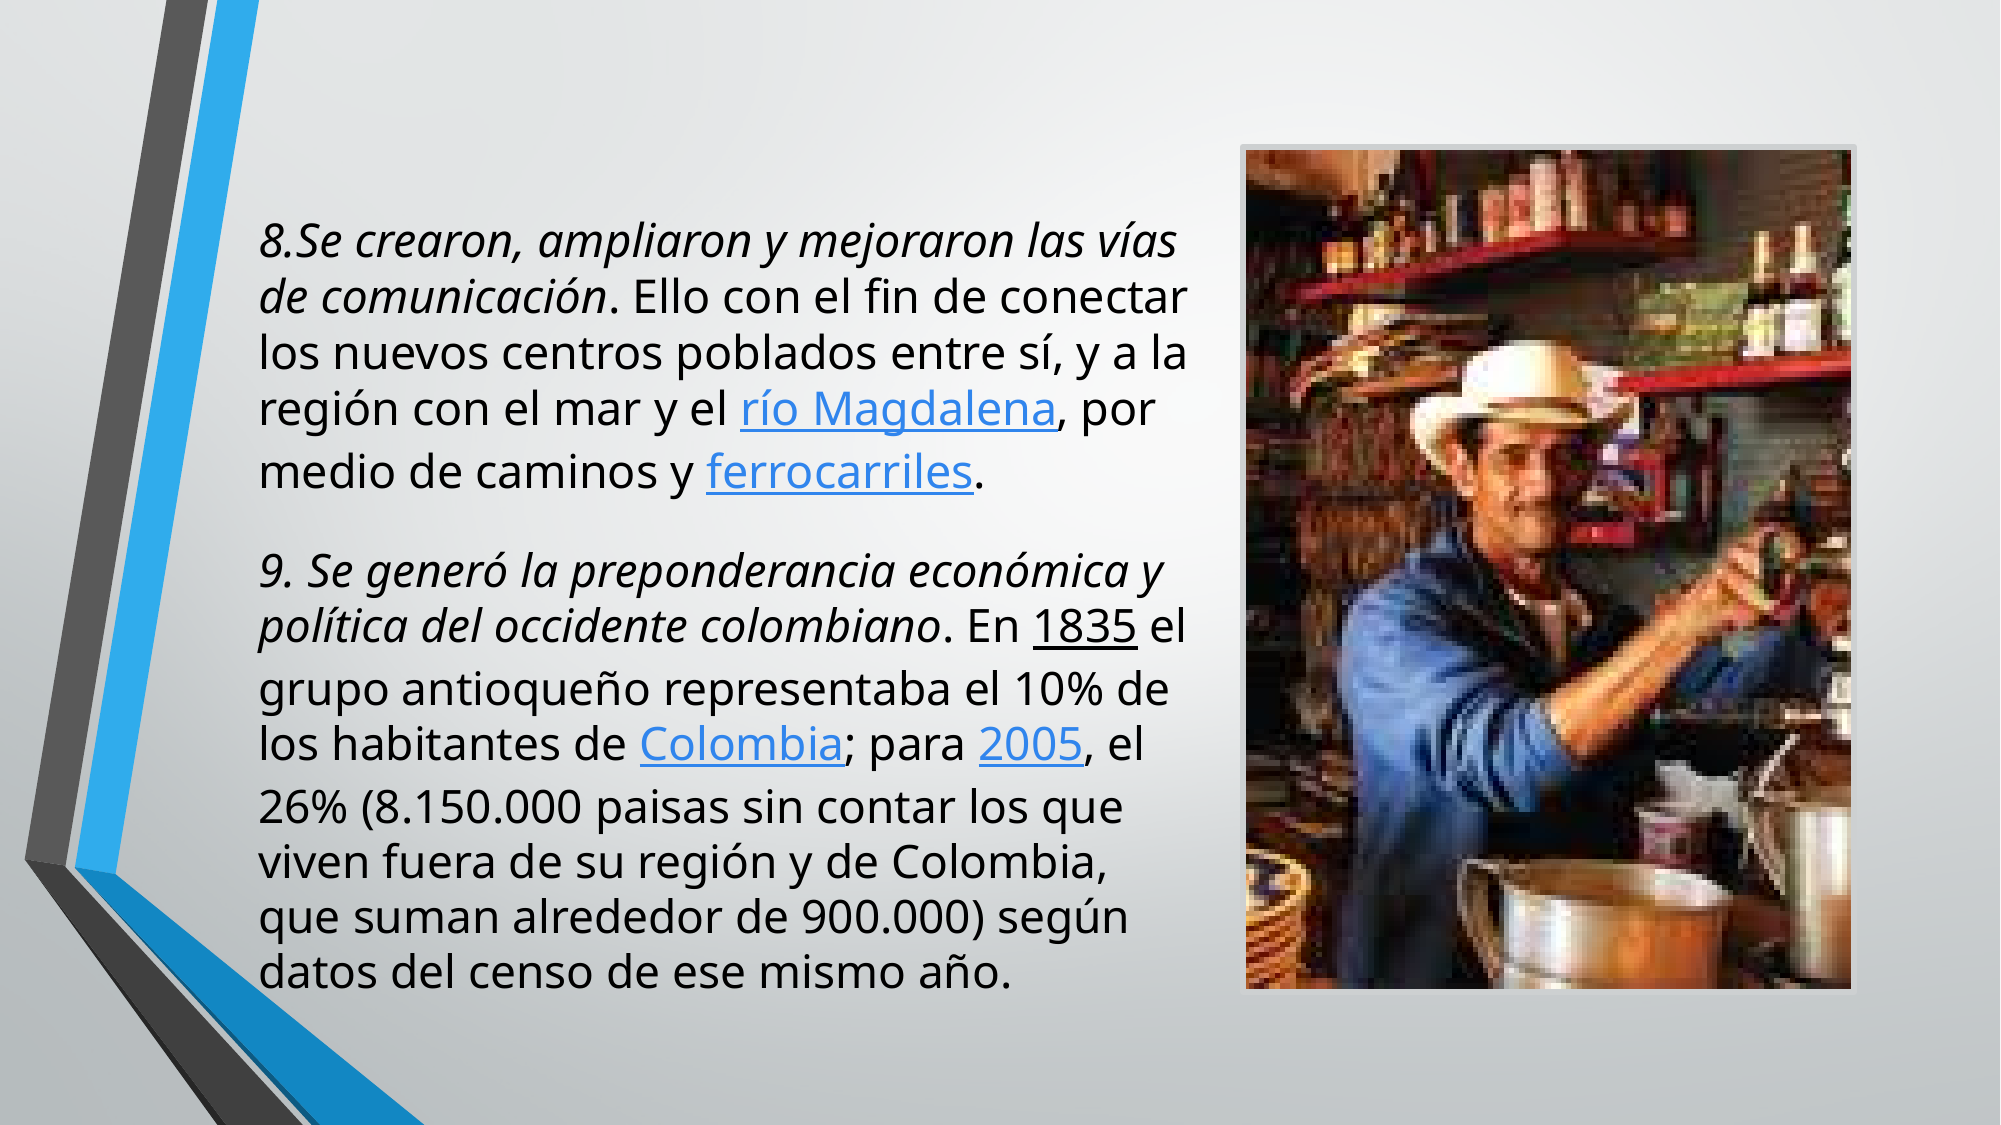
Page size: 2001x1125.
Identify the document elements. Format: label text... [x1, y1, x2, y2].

title 8.Se crearon, ampliaron y mejoraron las vías de comunicación. Ello con el fin de conectar los nuevos centros poblados entre sí, y a la región con el mar y el río Magdalena, por medio de caminos y ferrocarriles. [243, 149, 1213, 512]
picture [1245, 149, 1852, 990]
list 9. Se generó la preponderancia económica y política del occidente colombiano. En 1835 el grupo antioqueño representaba el 10% de los habitantes de Colombia; para 2005, el 26% (8.150.000 paisas sin contar los que viven fuera de su región y de Colombia, que suman alrededor de 900.000) según datos del censo de ese mismo año. [243, 512, 1213, 1028]
